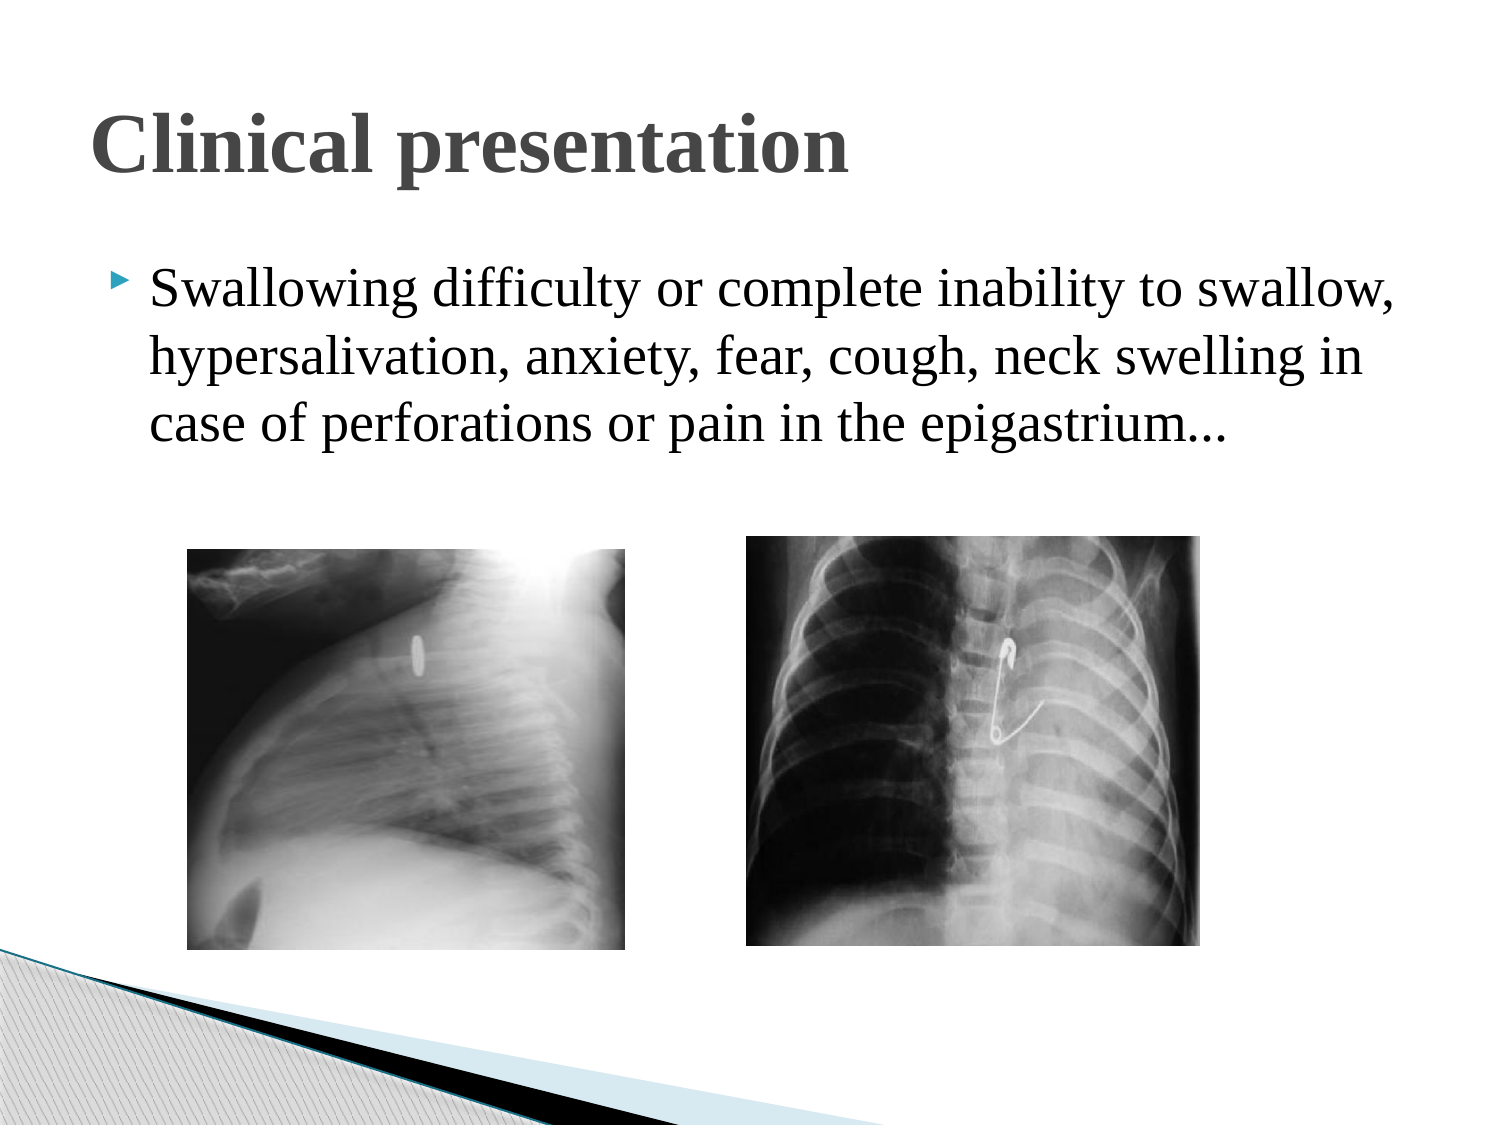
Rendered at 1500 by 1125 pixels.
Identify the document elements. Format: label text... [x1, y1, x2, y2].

list Swallowing difficulty or complete inability to swallow, hypersalivation, anxiety, fear, cough, neck swelling in case of perforations or pain in the epigastrium... [75, 243, 1425, 986]
title Clinical presentation [75, 45, 1425, 233]
picture [746, 536, 1201, 947]
picture [187, 549, 626, 951]
